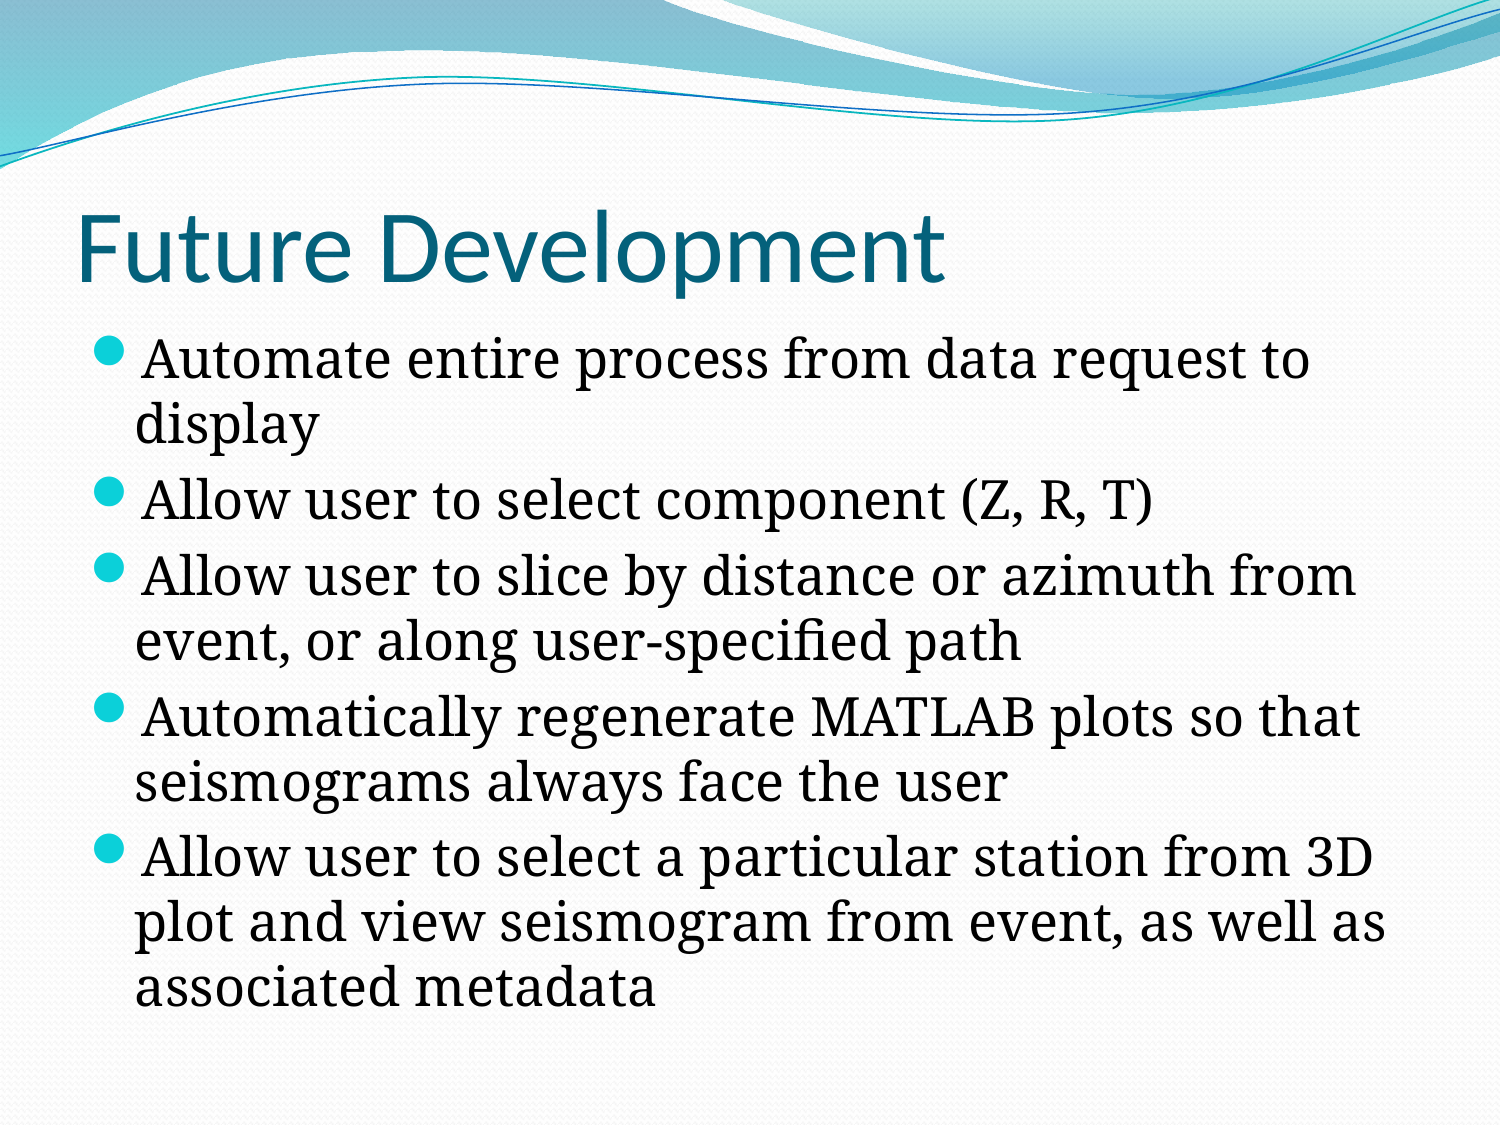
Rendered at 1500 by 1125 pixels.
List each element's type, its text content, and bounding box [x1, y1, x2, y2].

title Future Development [75, 115, 1425, 303]
list Automate entire process from data request to display Allow user to select component (Z, R, T) Allow user to slice by distance or azimuth from event, or along user-specified path Automatically regenerate MATLAB plots so that seismograms always face the user Allow user to select a particular station from 3D plot and view seismogram from event, as well as associated metadata [75, 317, 1425, 1038]
